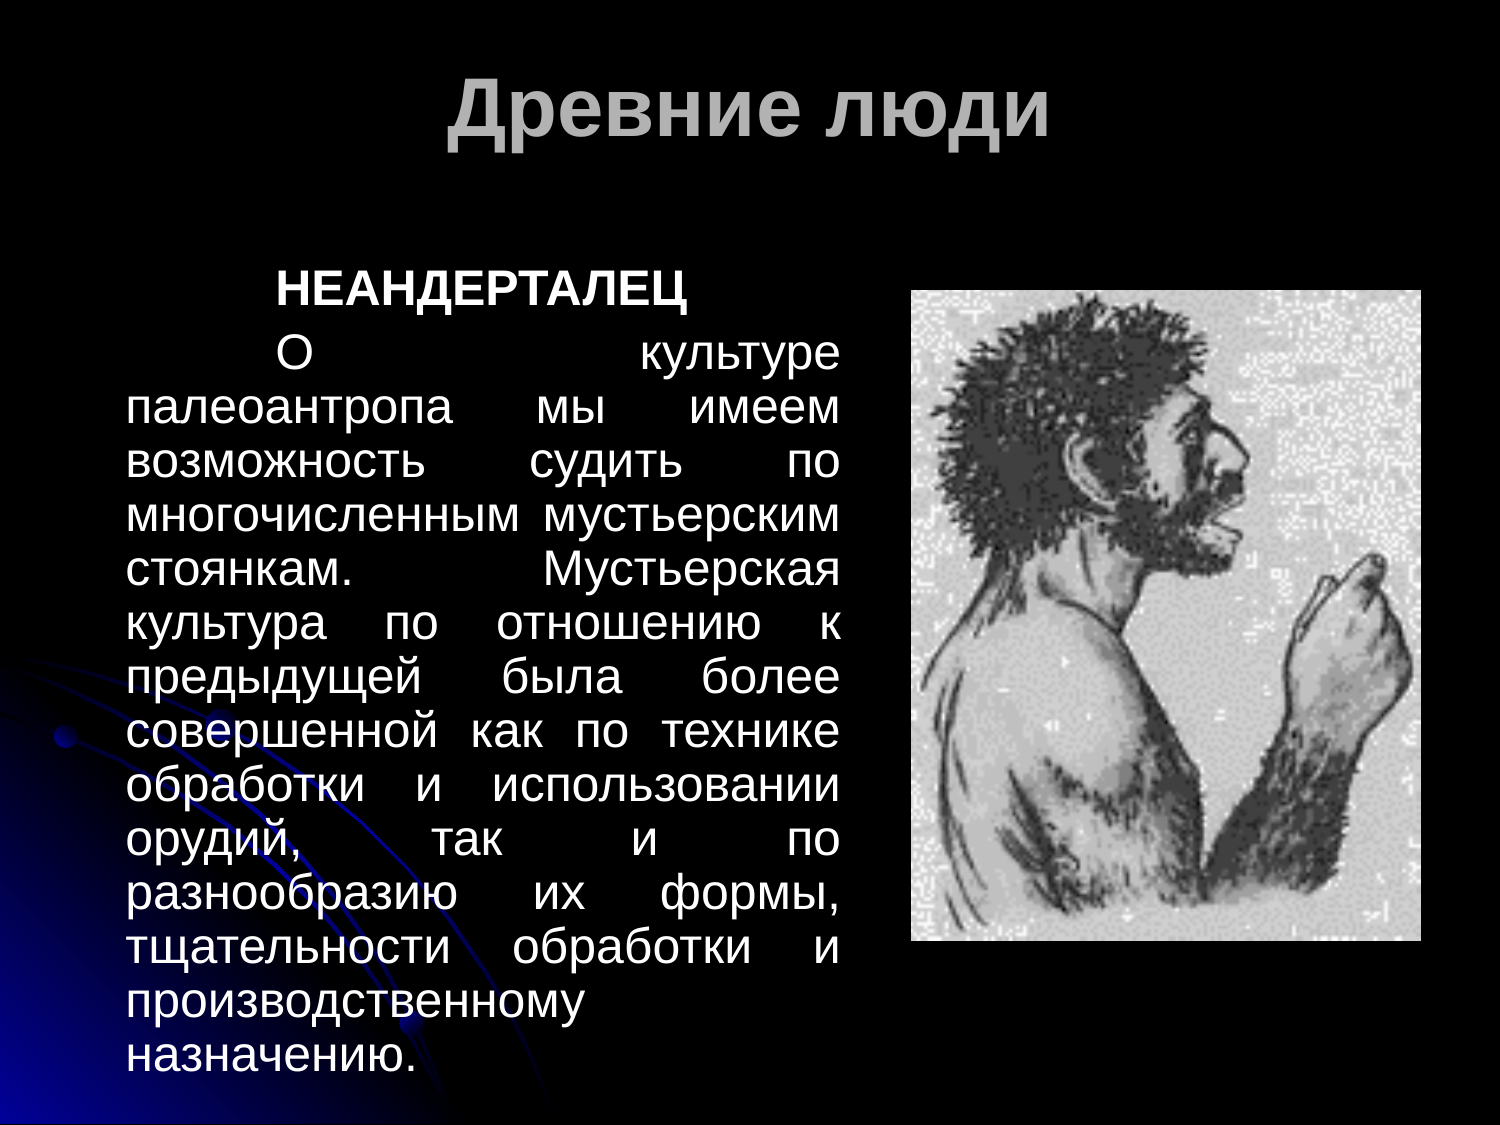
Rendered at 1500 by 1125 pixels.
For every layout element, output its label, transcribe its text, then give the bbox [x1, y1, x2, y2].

list НЕАНДЕРТАЛЕЦ О культуре палеоантропа мы имеем возможность судить по многочисленным мустьерским стоянкам. Мустьерская культура по отношению к предыдущей была более совершенной как по технике обработки и использовании орудий, так и по разнообразию их формы, тщательности обработки и производственному назначению. [110, 254, 857, 1071]
title Древние люди [74, 45, 1426, 161]
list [911, 290, 1421, 941]
